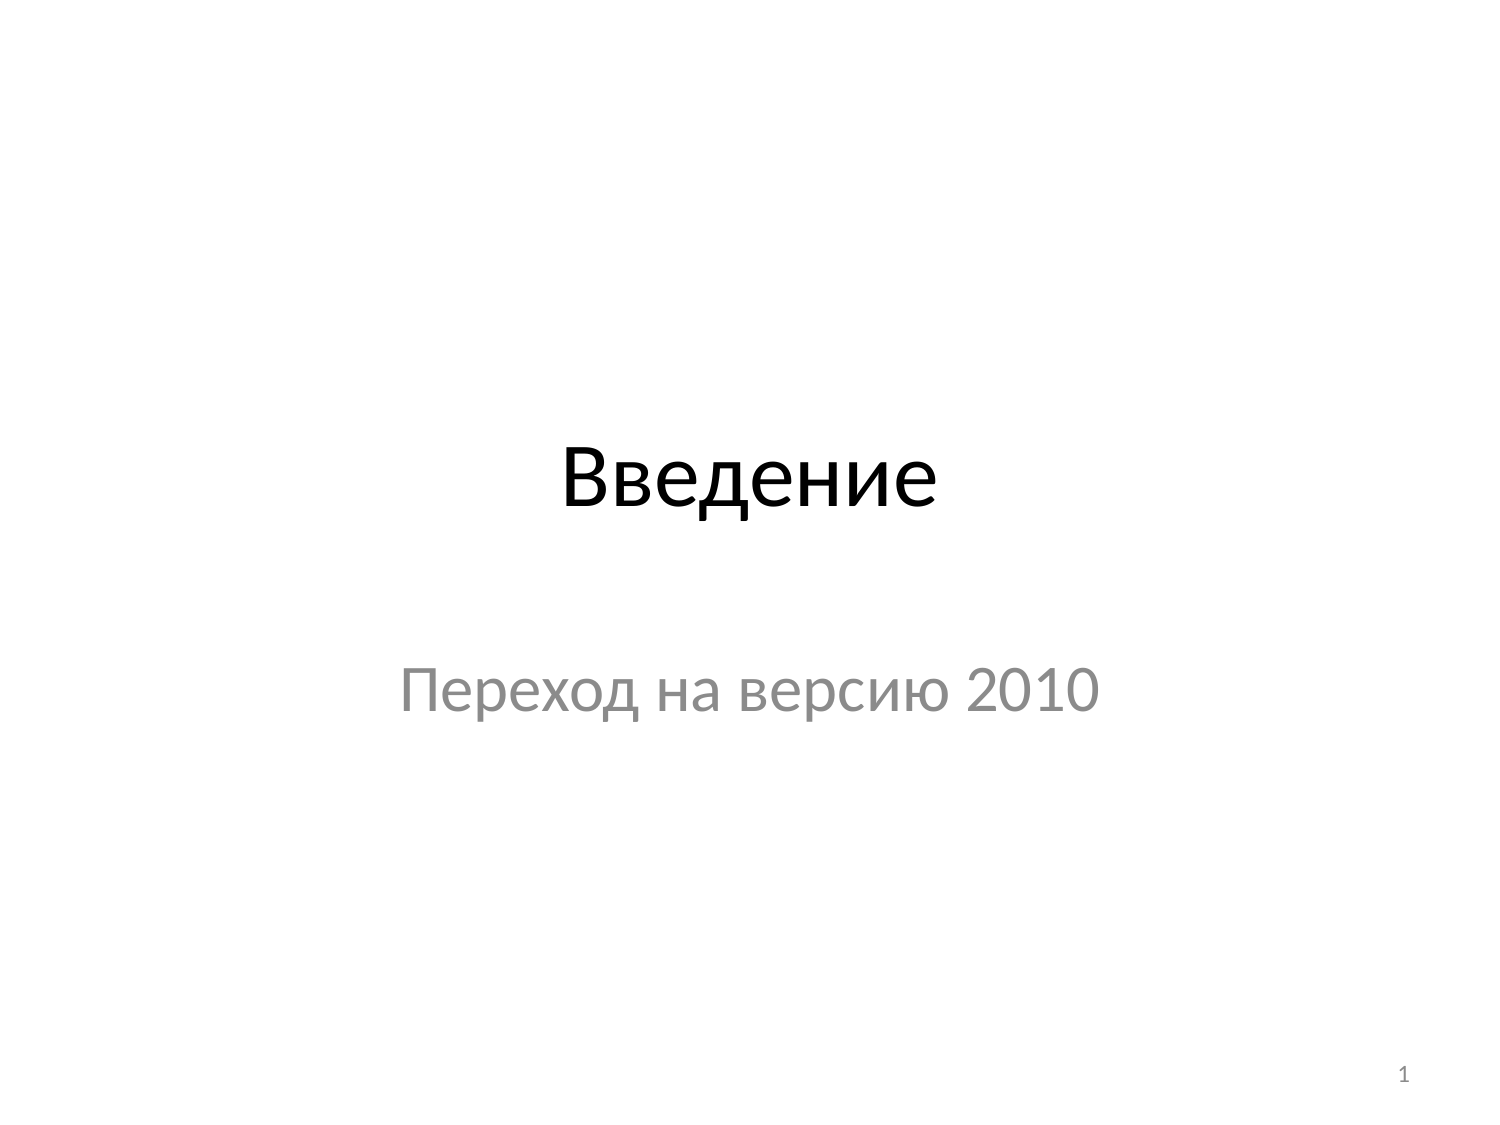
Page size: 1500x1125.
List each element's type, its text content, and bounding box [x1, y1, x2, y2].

slide_number 1 [1074, 1042, 1425, 1103]
title Введение [112, 349, 1388, 591]
subtitle Переход на версию 2010 [225, 637, 1275, 925]
